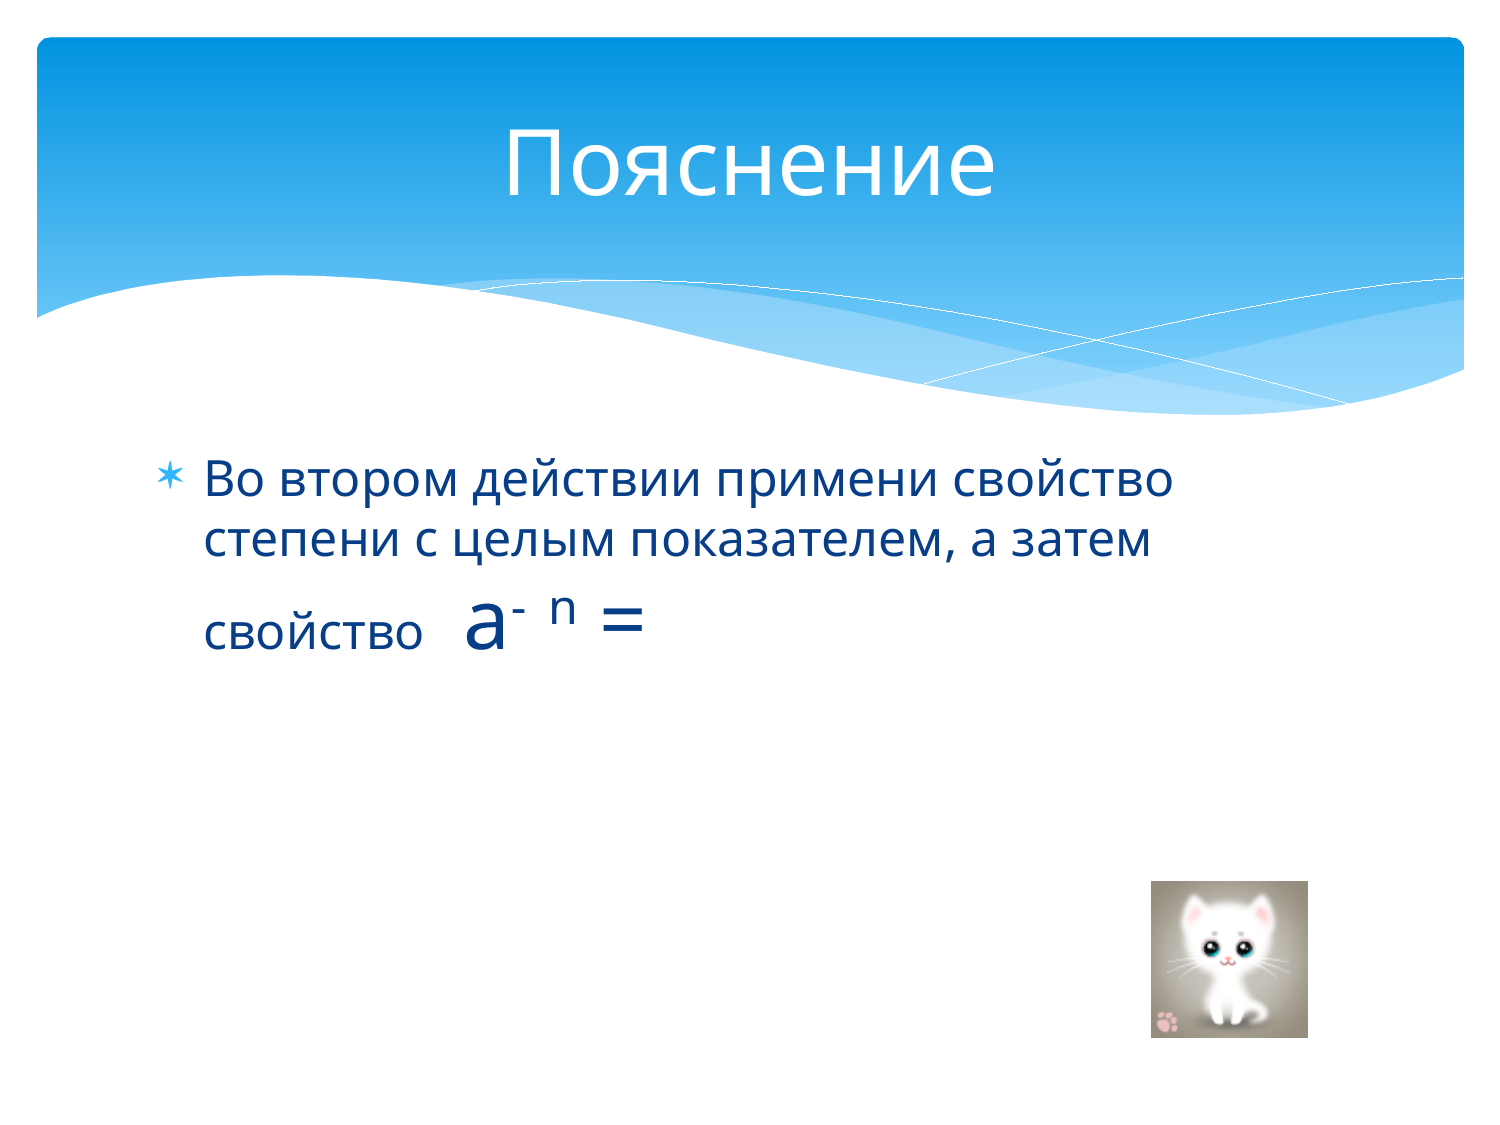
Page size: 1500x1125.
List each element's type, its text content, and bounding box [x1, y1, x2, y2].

title Пояснение [75, 55, 1425, 261]
picture [1151, 881, 1309, 1038]
